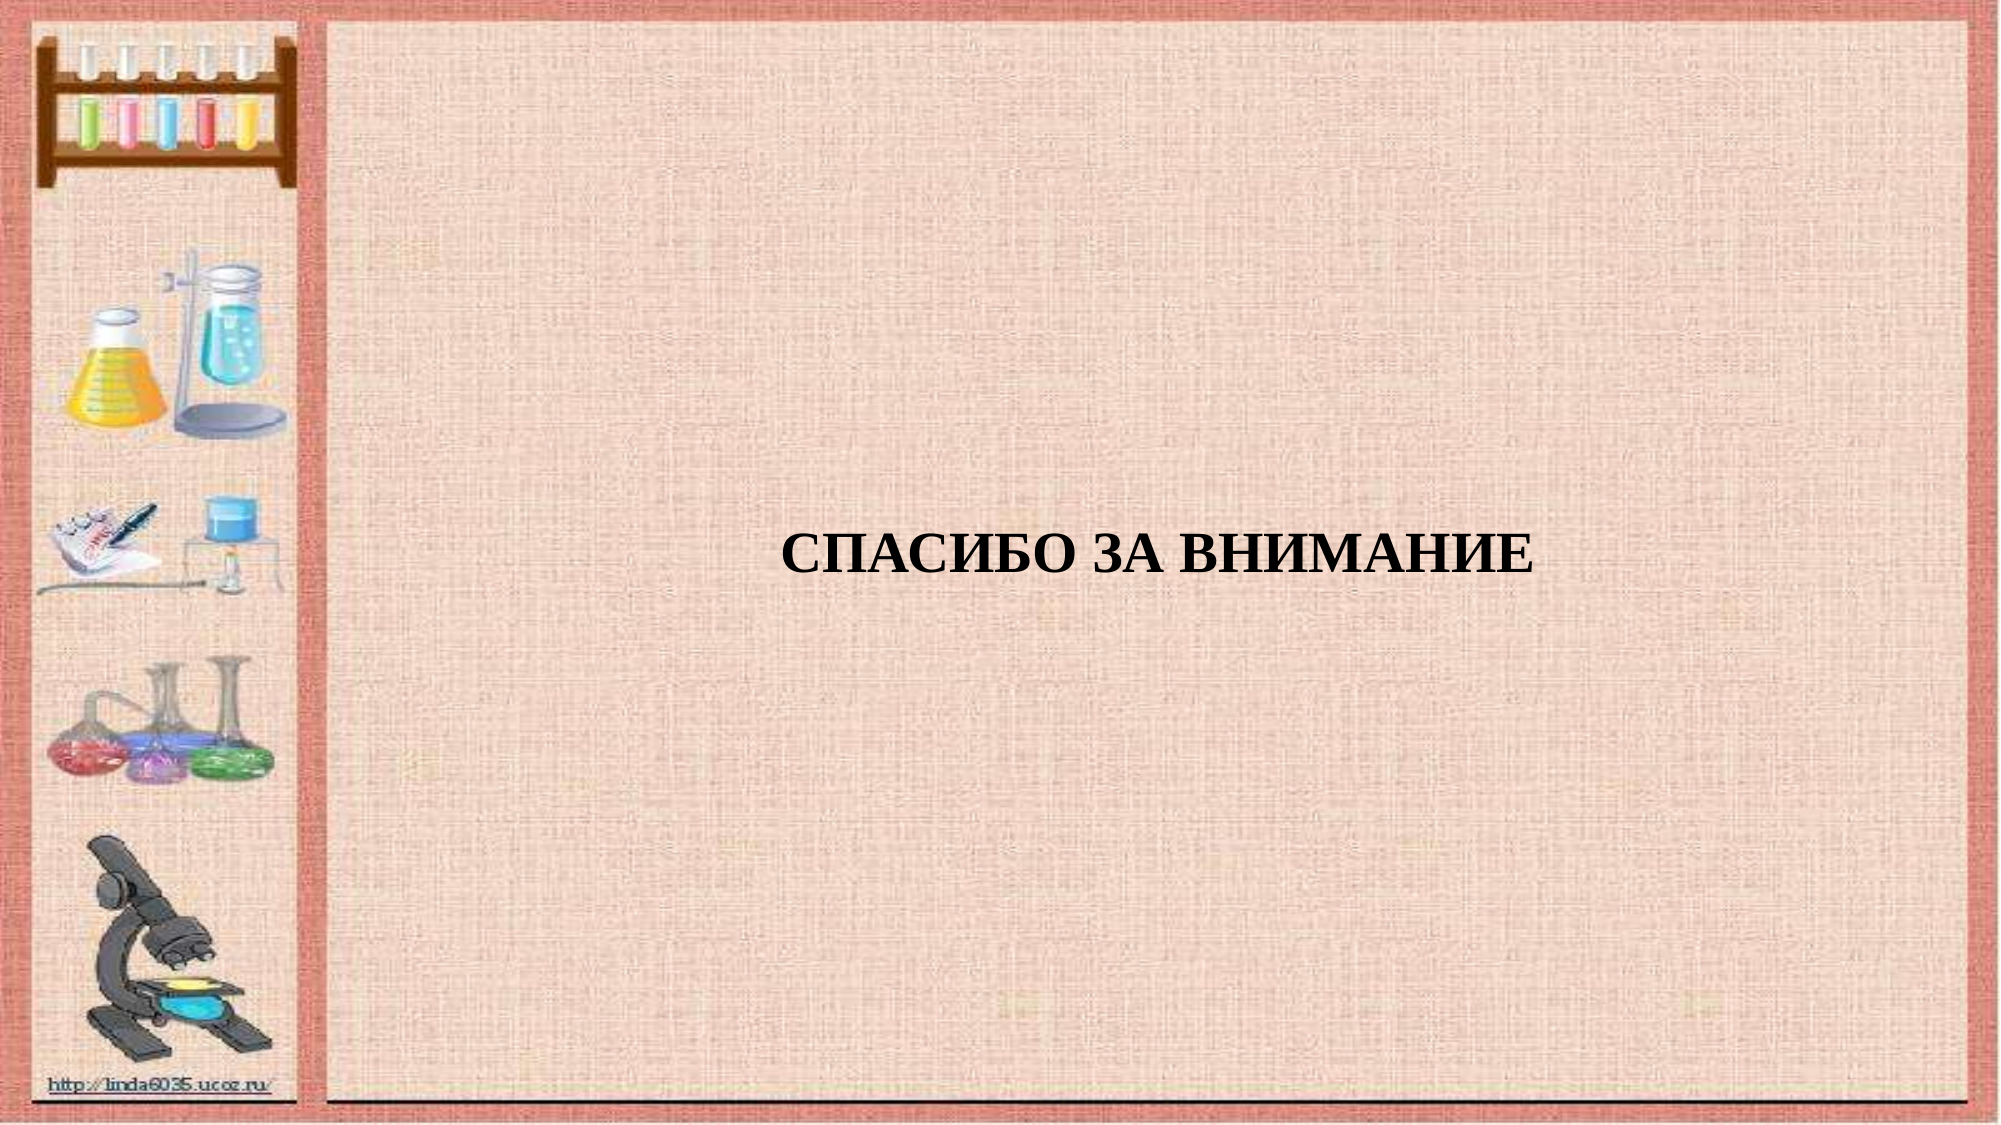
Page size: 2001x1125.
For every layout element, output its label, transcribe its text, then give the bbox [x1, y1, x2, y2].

picture [0, 0, 2001, 1125]
title СПАСИБО ЗА ВНИМАНИЕ [454, 280, 1862, 593]
